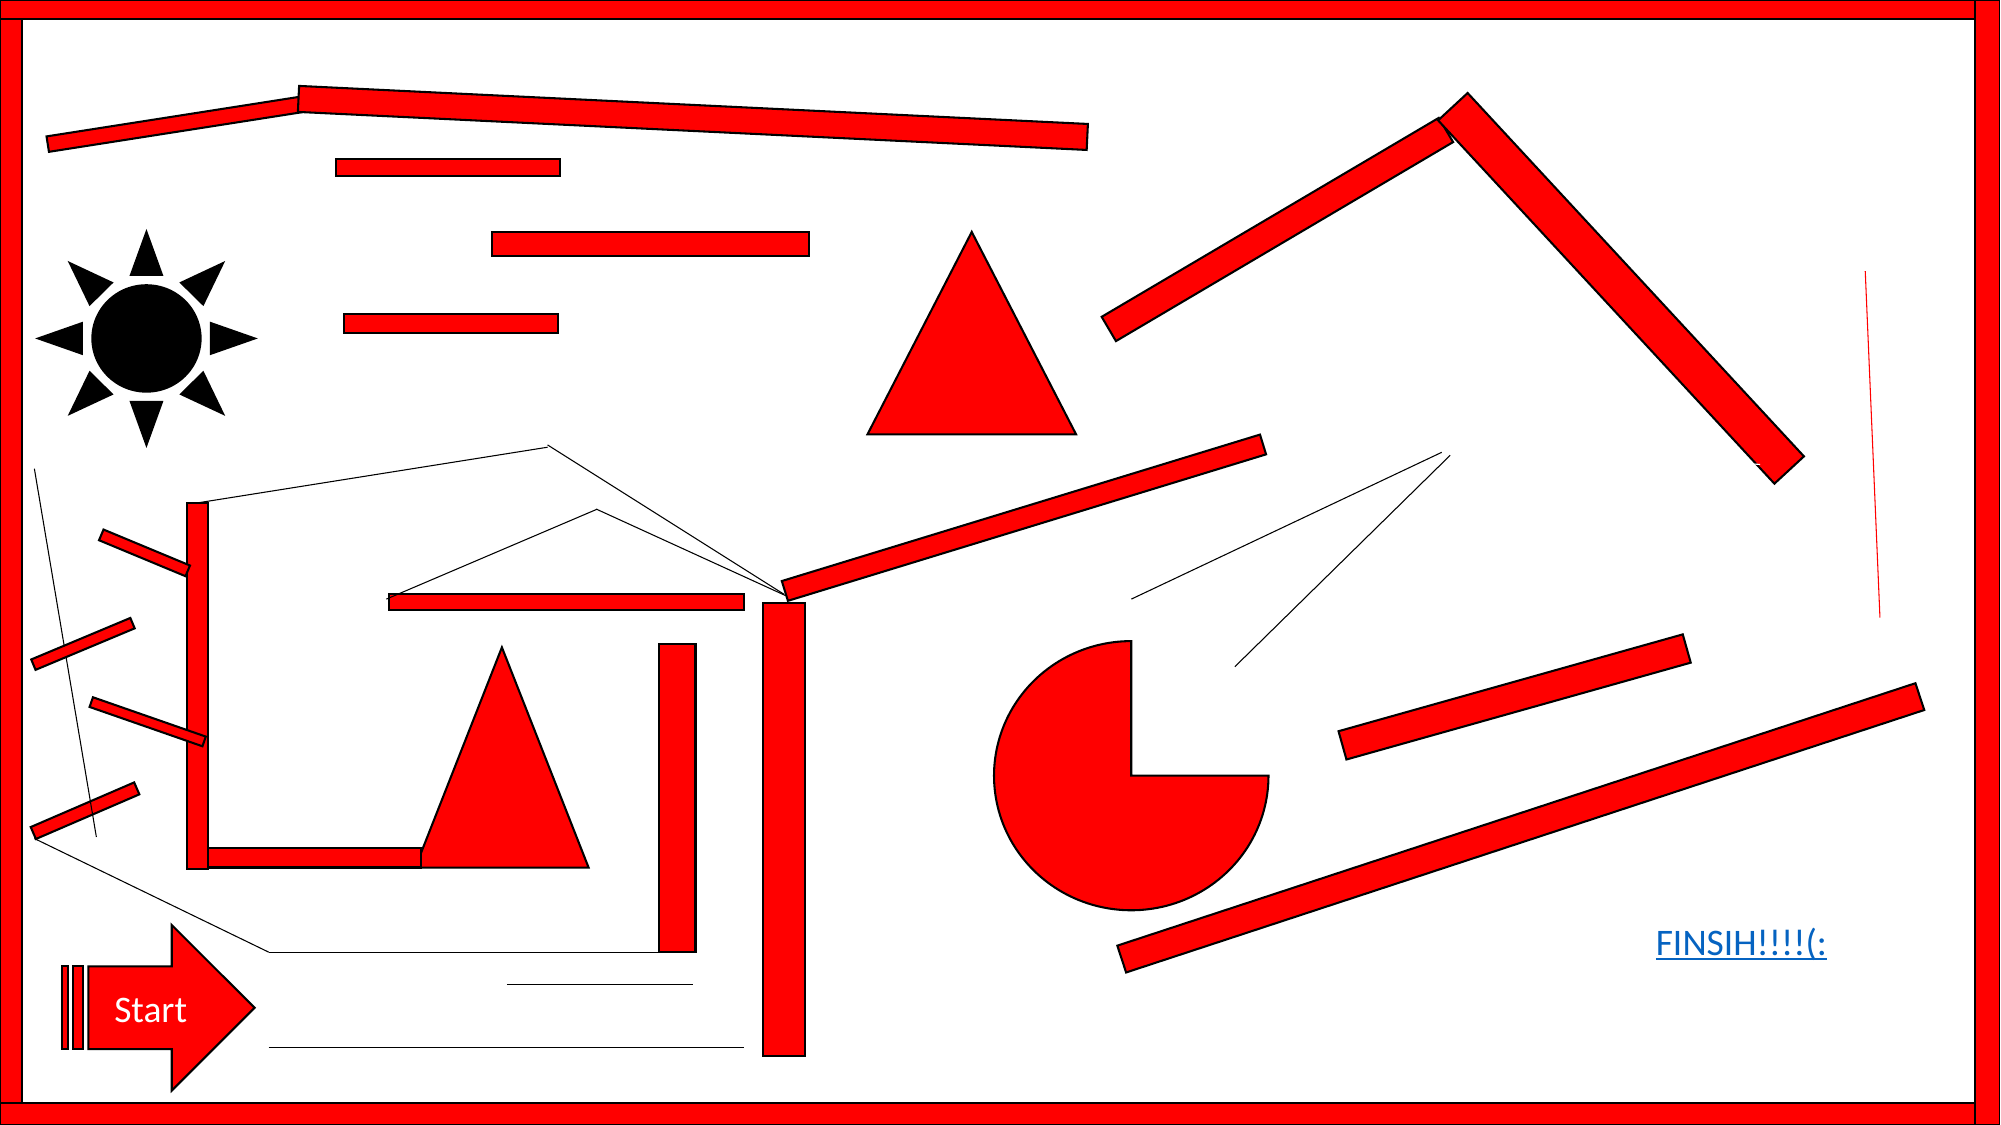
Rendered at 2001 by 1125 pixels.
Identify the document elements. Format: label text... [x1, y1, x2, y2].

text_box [1268, 440, 1761, 465]
text_box [67, 260, 114, 307]
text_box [1234, 455, 1451, 667]
text_box [45, 96, 299, 154]
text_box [386, 509, 598, 600]
text_box [343, 313, 559, 334]
text_box [992, 640, 1270, 912]
text_box [388, 596, 745, 611]
text_box [0, 1102, 1974, 1125]
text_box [1865, 271, 1880, 618]
text_box [29, 800, 92, 838]
text_box [0, 18, 23, 1102]
text_box [97, 528, 192, 578]
text_box [1974, 0, 2000, 1125]
text_box [422, 644, 591, 869]
text_box Start [87, 953, 257, 1094]
text_box [1199, 433, 1267, 452]
text_box [762, 602, 806, 1057]
text_box [1337, 633, 1693, 761]
text_box [865, 229, 1078, 436]
text_box [35, 616, 137, 672]
text_box [785, 473, 1131, 603]
text_box FINSIH!!!!(: [1641, 910, 1913, 970]
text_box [197, 447, 547, 503]
text_box [179, 370, 226, 416]
text_box [1100, 116, 1455, 343]
text_box Start [61, 965, 69, 1050]
text_box [91, 781, 141, 816]
text_box [658, 643, 697, 953]
text_box [129, 400, 164, 448]
text_box [491, 231, 810, 257]
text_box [1131, 452, 1442, 600]
text_box [0, 0, 1974, 20]
text_box [129, 228, 164, 276]
text_box [1116, 681, 1926, 974]
text_box [1436, 91, 1806, 486]
text_box [296, 84, 1089, 152]
text_box [88, 695, 208, 748]
text_box [186, 502, 209, 838]
text_box [91, 284, 202, 393]
text_box [179, 260, 226, 307]
text_box [35, 321, 83, 356]
text_box [67, 370, 114, 416]
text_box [34, 838, 269, 953]
text_box [209, 321, 258, 356]
text_box [269, 847, 422, 869]
text_box Start [72, 965, 84, 1050]
text_box [335, 158, 561, 177]
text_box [547, 444, 785, 595]
text_box [29, 657, 33, 667]
